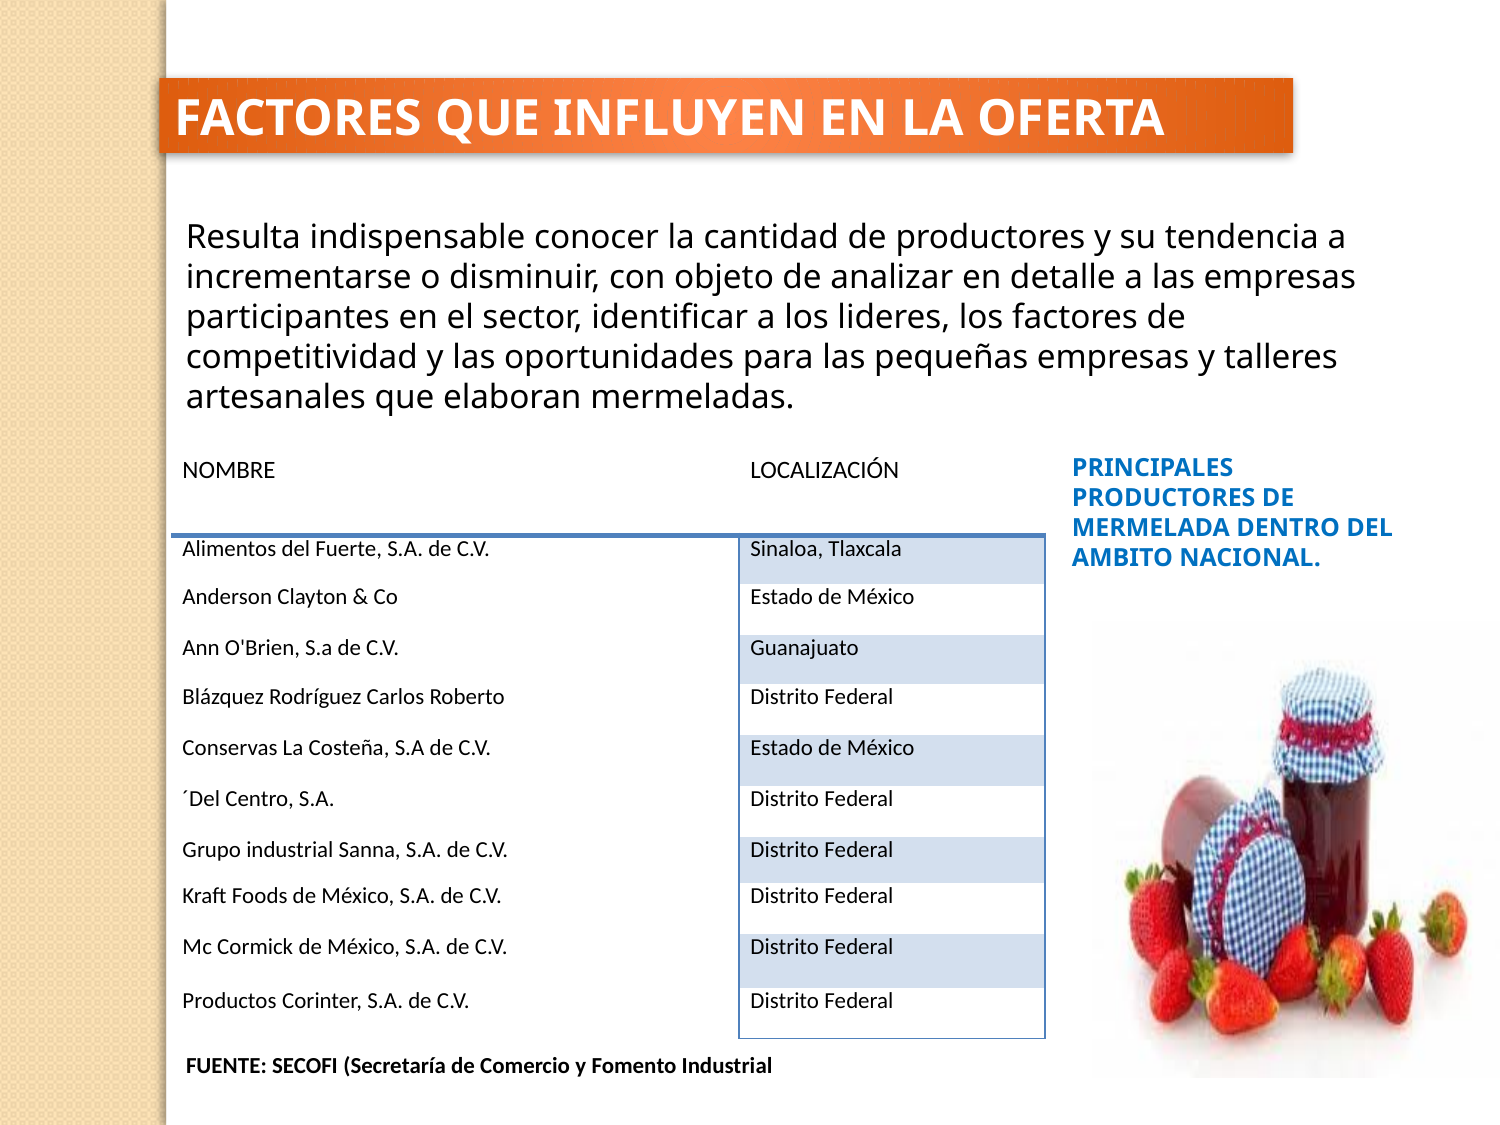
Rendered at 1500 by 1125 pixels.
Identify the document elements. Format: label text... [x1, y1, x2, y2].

text_box FACTORES QUE INFLUYEN EN LA OFERTA [159, 78, 1294, 153]
table_cell Distrito Federal [740, 837, 1044, 883]
table_header NOMBRE [171, 468, 739, 533]
table_cell Mc Cormick de México, S.A. de C.V. [171, 934, 738, 988]
table_header LOCALIZACIÓN [739, 468, 1045, 533]
table_cell Alimentos del Fuerte, S.A. de C.V. [171, 538, 738, 584]
table_cell Guanajuato [740, 635, 1044, 684]
table_cell Distrito Federal [740, 988, 1044, 1038]
picture [1092, 621, 1500, 1078]
table_cell Distrito Federal [740, 883, 1044, 934]
table_cell Conservas La Costeña, S.A de C.V. [171, 735, 738, 786]
table_cell Estado de México [740, 584, 1044, 635]
table_cell Ann O'Brien, S.a de C.V. [171, 635, 738, 684]
text_box PRINCIPALES PRODUCTORES DE MERMELADA DENTRO DEL AMBITO NACIONAL. [1057, 444, 1436, 579]
text_box Resulta indispensable conocer la cantidad de productores y su tendencia a incrementarse o disminuir, con objeto de analizar en detalle a las empresas participantes en el sector, identificar a los lideres, los factores de competitividad y las oportunidades para las pequeñas empresas y talleres artesanales que elaboran mermeladas. [171, 208, 1388, 468]
table_cell Distrito Federal [740, 684, 1044, 735]
table_cell Distrito Federal [740, 934, 1044, 988]
text_box FUENTE: SECOFI (Secretaría de Comercio y Fomento Industrial [171, 1043, 1034, 1125]
table_cell Distrito Federal [740, 786, 1044, 837]
table_cell Productos Corinter, S.A. de C.V. [171, 988, 738, 1039]
table_cell Kraft Foods de México, S.A. de C.V. [171, 883, 738, 934]
table_cell Sinaloa, Tlaxcala [740, 538, 1044, 584]
table_cell Estado de México [740, 735, 1044, 786]
table_cell ´Del Centro, S.A. [171, 786, 738, 837]
table_cell Blázquez Rodríguez Carlos Roberto [171, 684, 738, 735]
table_cell Anderson Clayton & Co [171, 584, 738, 635]
table_cell Grupo industrial Sanna, S.A. de C.V. [171, 837, 738, 883]
